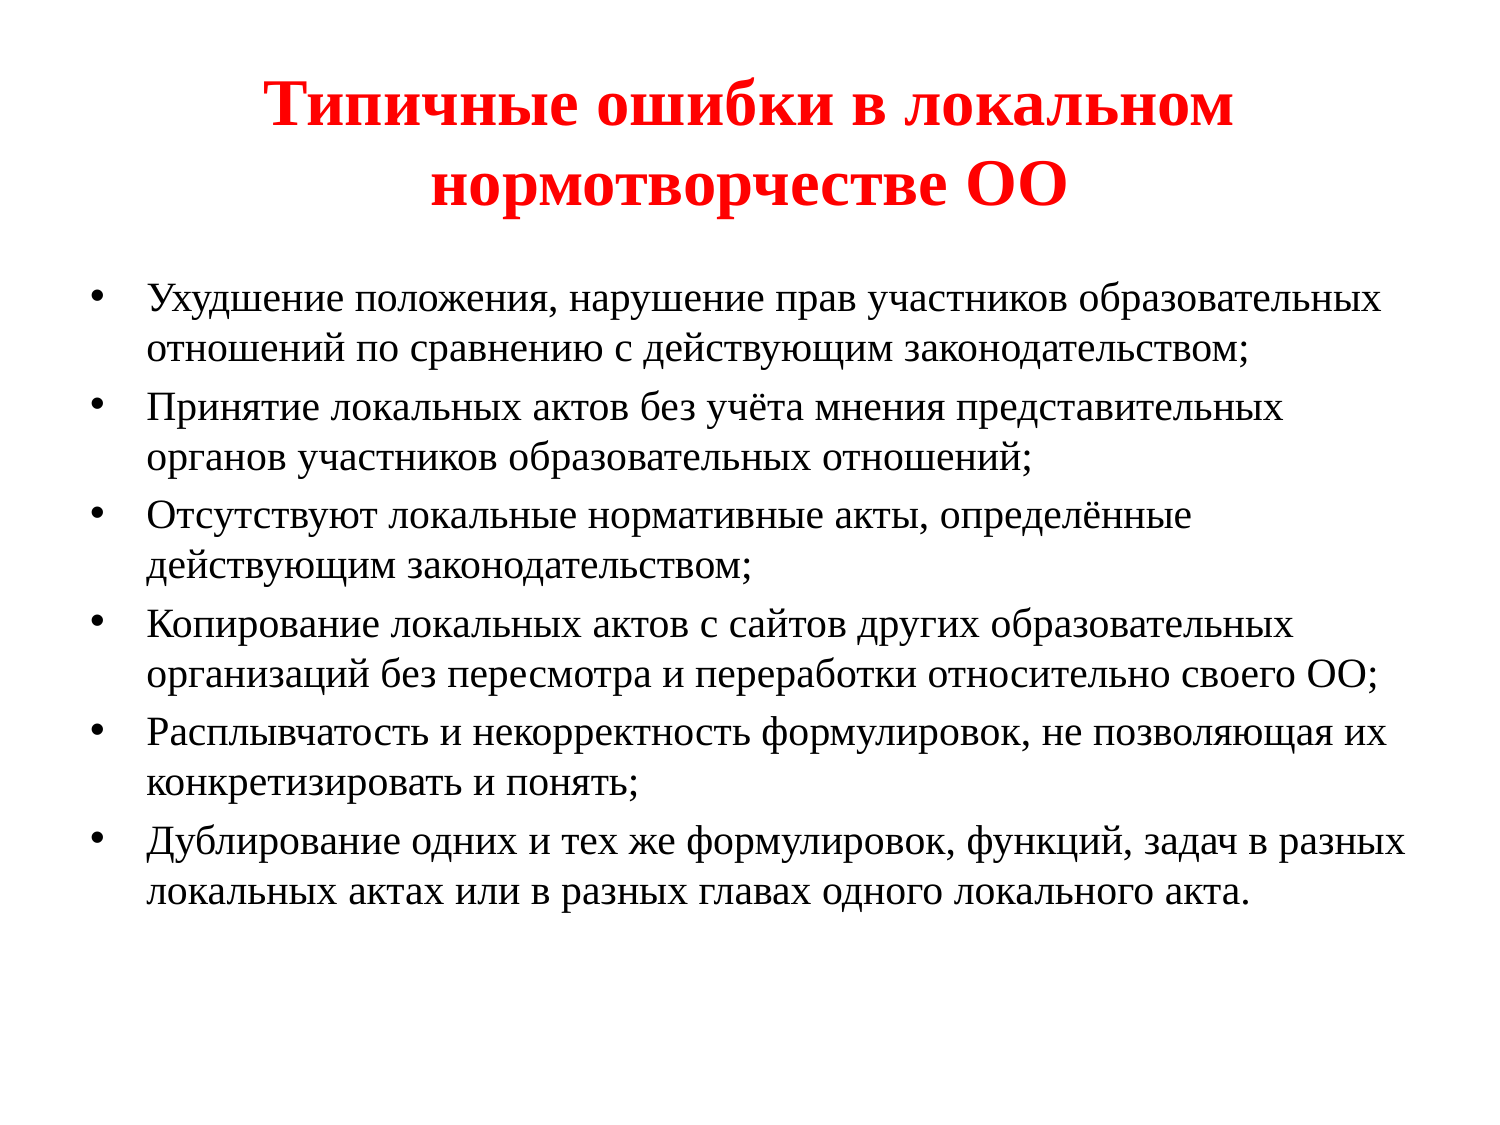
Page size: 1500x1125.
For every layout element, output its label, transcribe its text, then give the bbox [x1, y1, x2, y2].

title Типичные ошибки в локальном нормотворчестве ОО [75, 45, 1425, 233]
list Ухудшение положения, нарушение прав участников образовательных отношений по сравнению с действующим законодательством; Принятие локальных актов без учёта мнения представительных органов участников образовательных отношений; Отсутствуют локальные нормативные акты, определённые действующим законодательством; Копирование локальных актов с сайтов других образовательных организаций без пересмотра и переработки относительно своего ОО; Расплывчатость и некорректность формулировок, не позволяющая их конкретизировать и понять; Дублирование одних и тех же формулировок, функций, задач в разных локальных актах или в разных главах одного локального акта. [75, 262, 1425, 1005]
